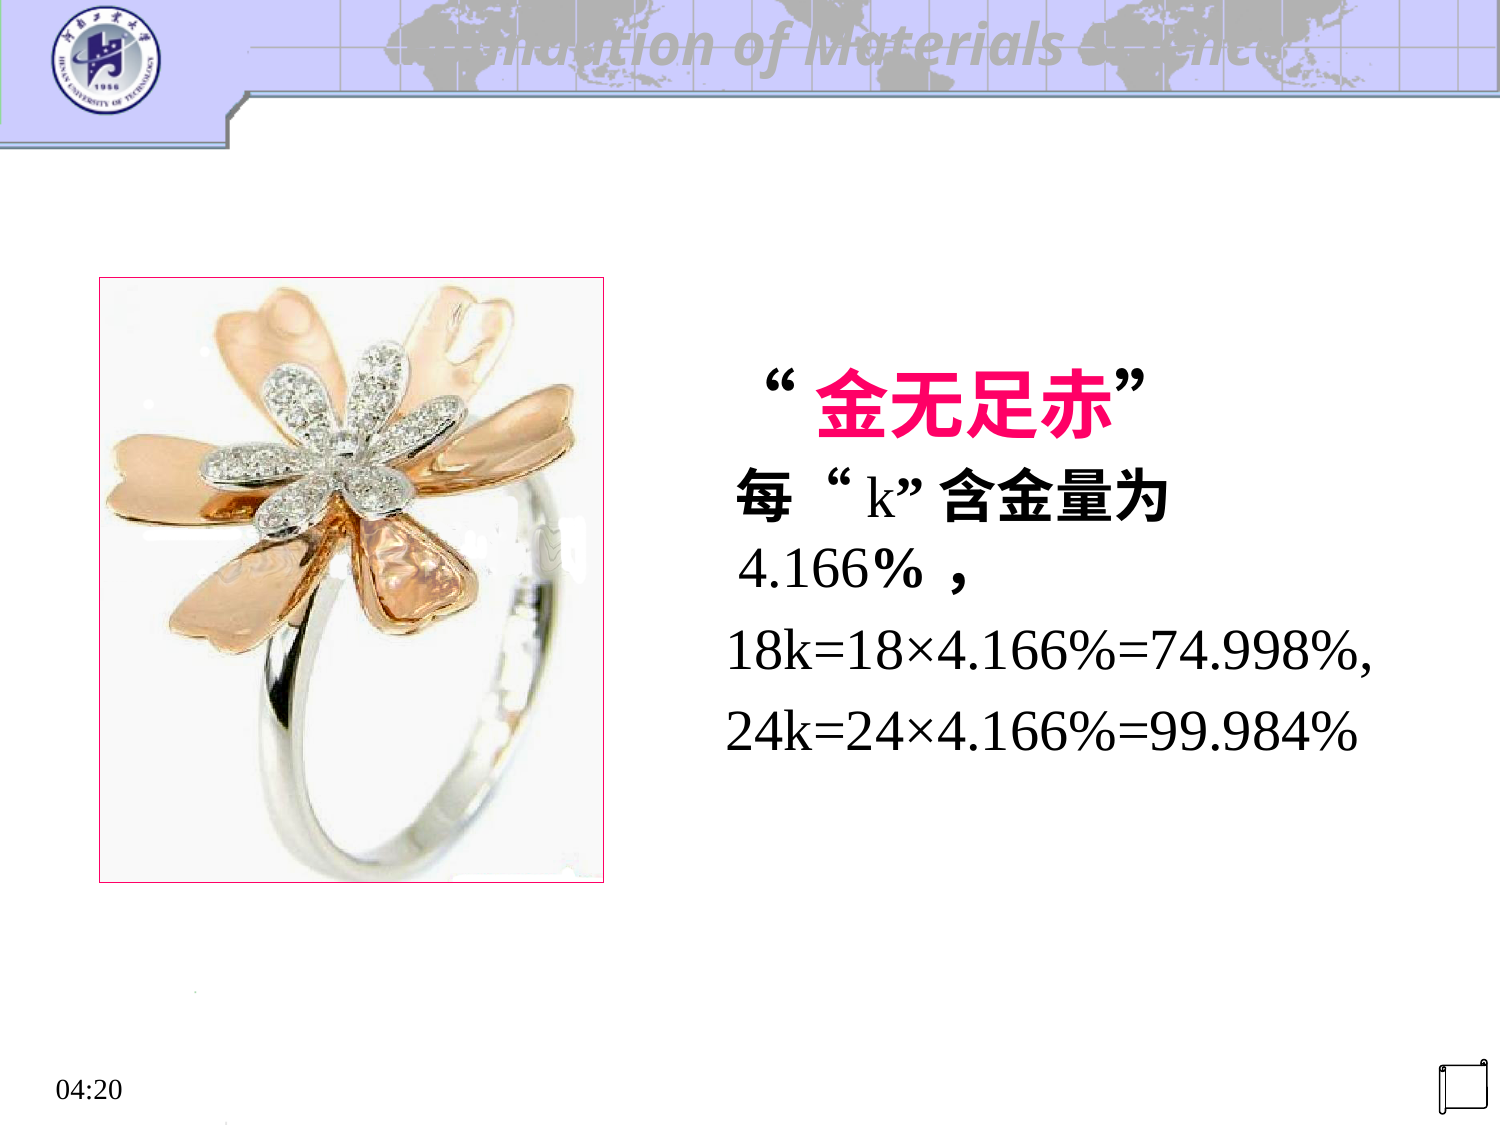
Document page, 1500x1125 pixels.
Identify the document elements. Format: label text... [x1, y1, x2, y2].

footer 机电工程学院 [1021, 1058, 1497, 1125]
text_box [1439, 1059, 1488, 1114]
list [99, 278, 603, 882]
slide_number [40, 1062, 204, 1125]
picture [0, 0, 1500, 1125]
text_box “金无足赤” 每“k”含金量为4.166%， 18k=18×4.166%=74.998%, 24k=24×4.166%=99.984% [667, 350, 1447, 728]
